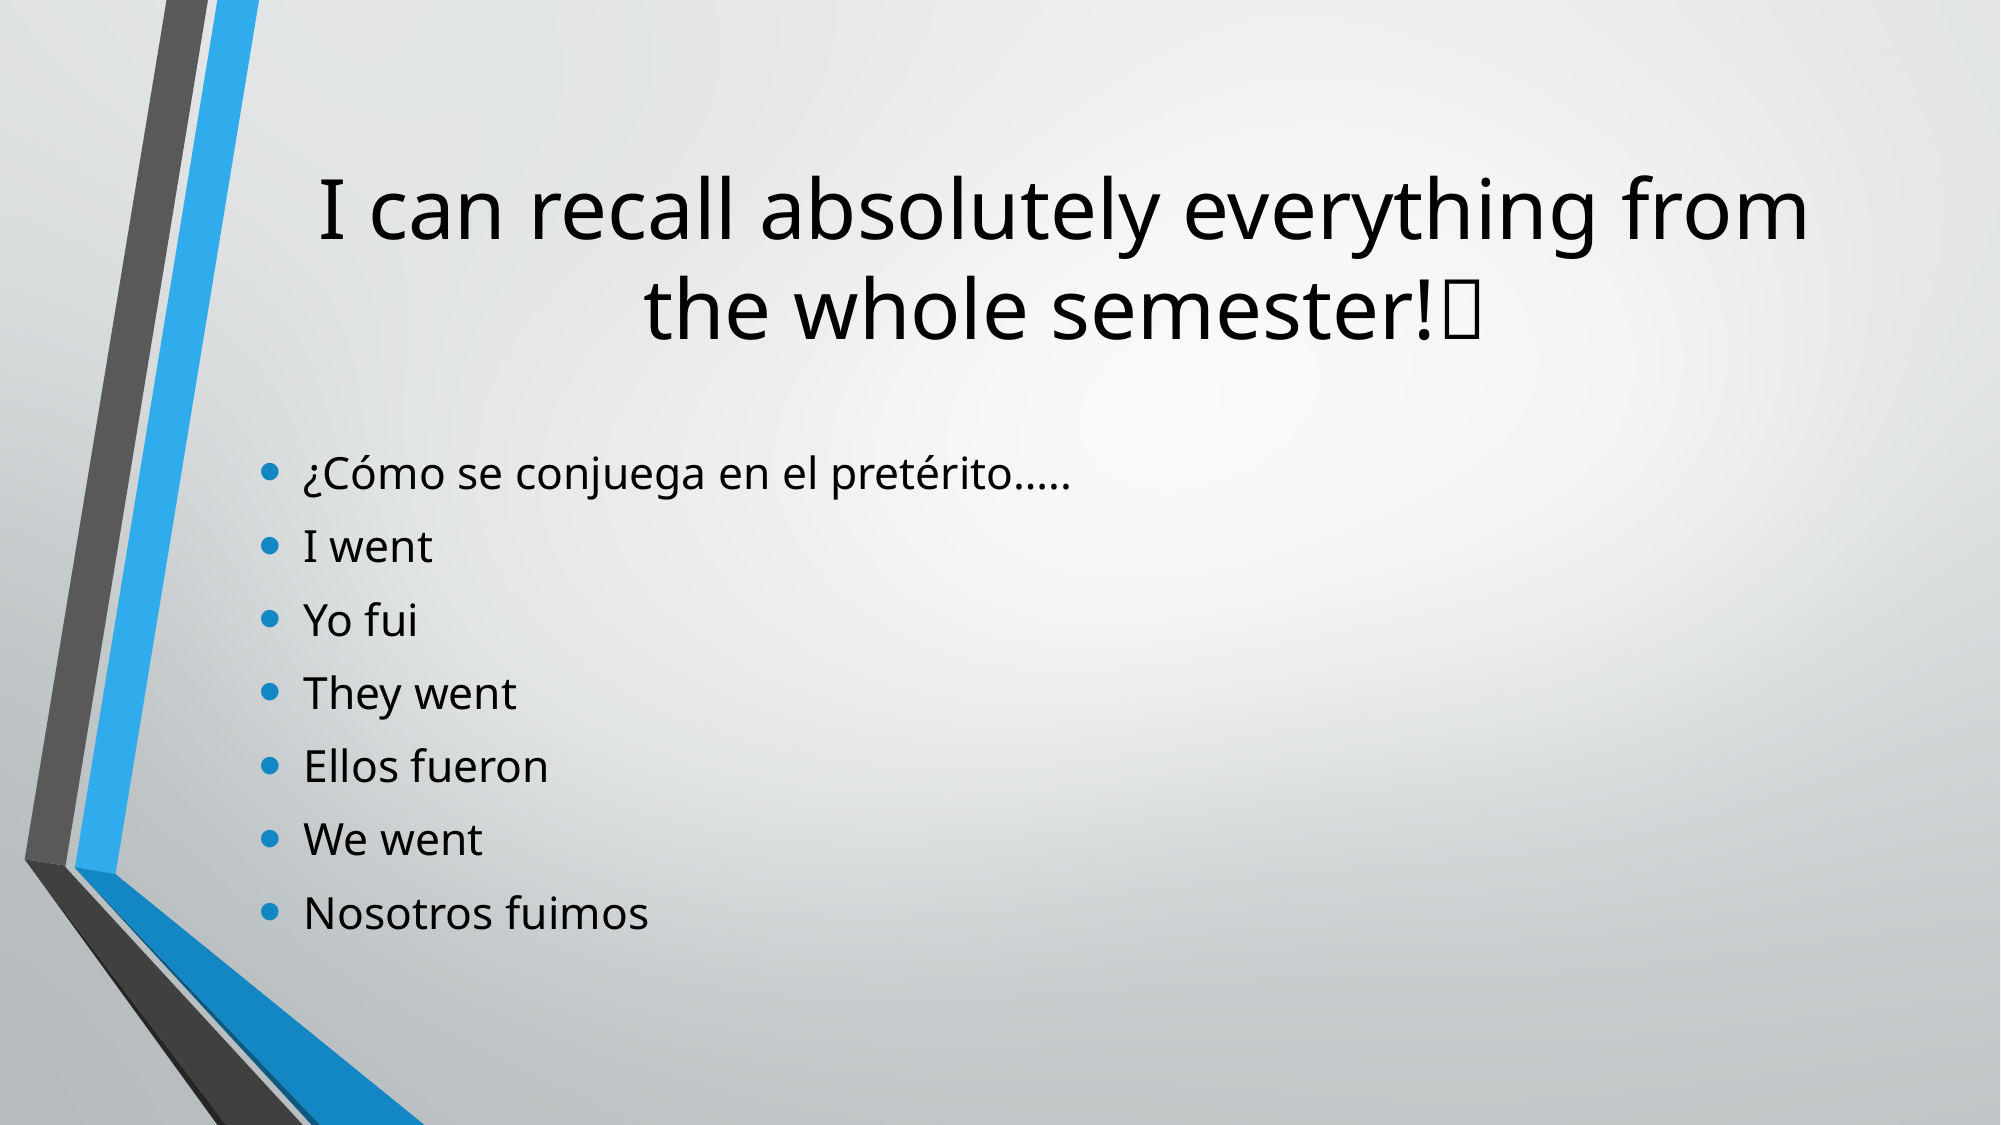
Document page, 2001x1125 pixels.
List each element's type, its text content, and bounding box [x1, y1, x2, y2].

title I can recall absolutely everything from the whole semester! [243, 112, 1887, 400]
list ¿Cómo se conjuega en el pretérito….. I went Yo fui They went Ellos fueron We went Nosotros fuimos [243, 437, 1887, 950]
